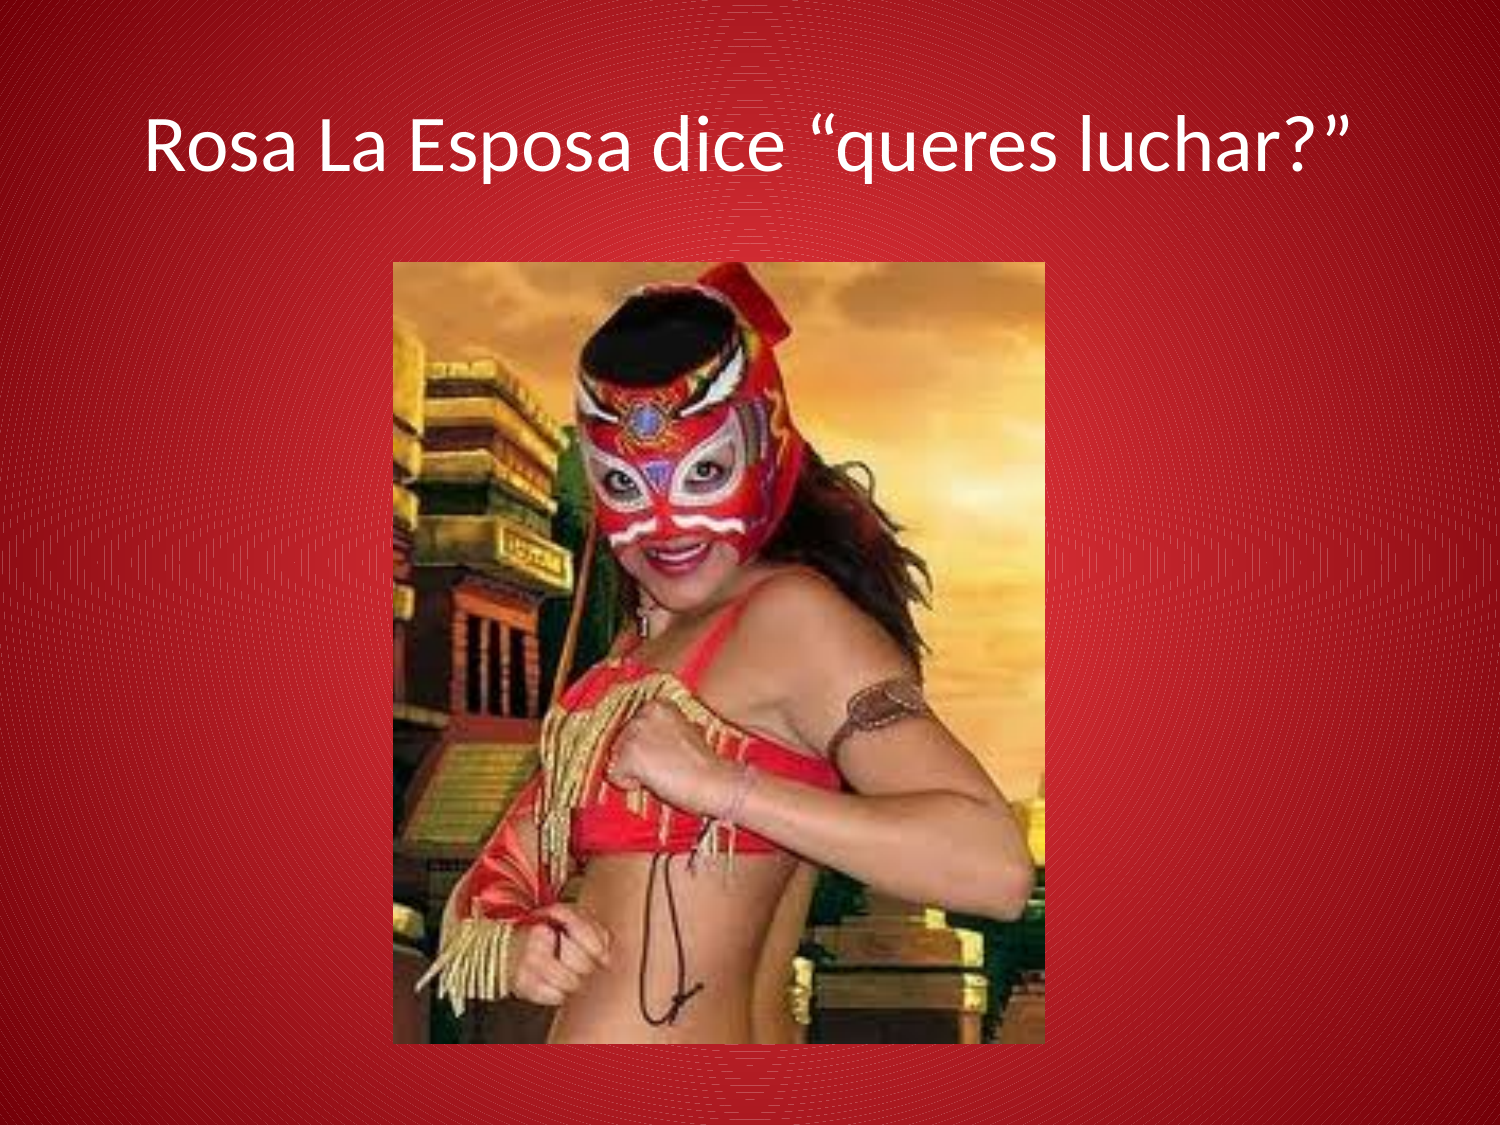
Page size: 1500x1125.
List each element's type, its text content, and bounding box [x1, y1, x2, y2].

picture [393, 262, 1045, 1044]
title Rosa La Esposa dice “queres luchar?” [75, 45, 1425, 233]
